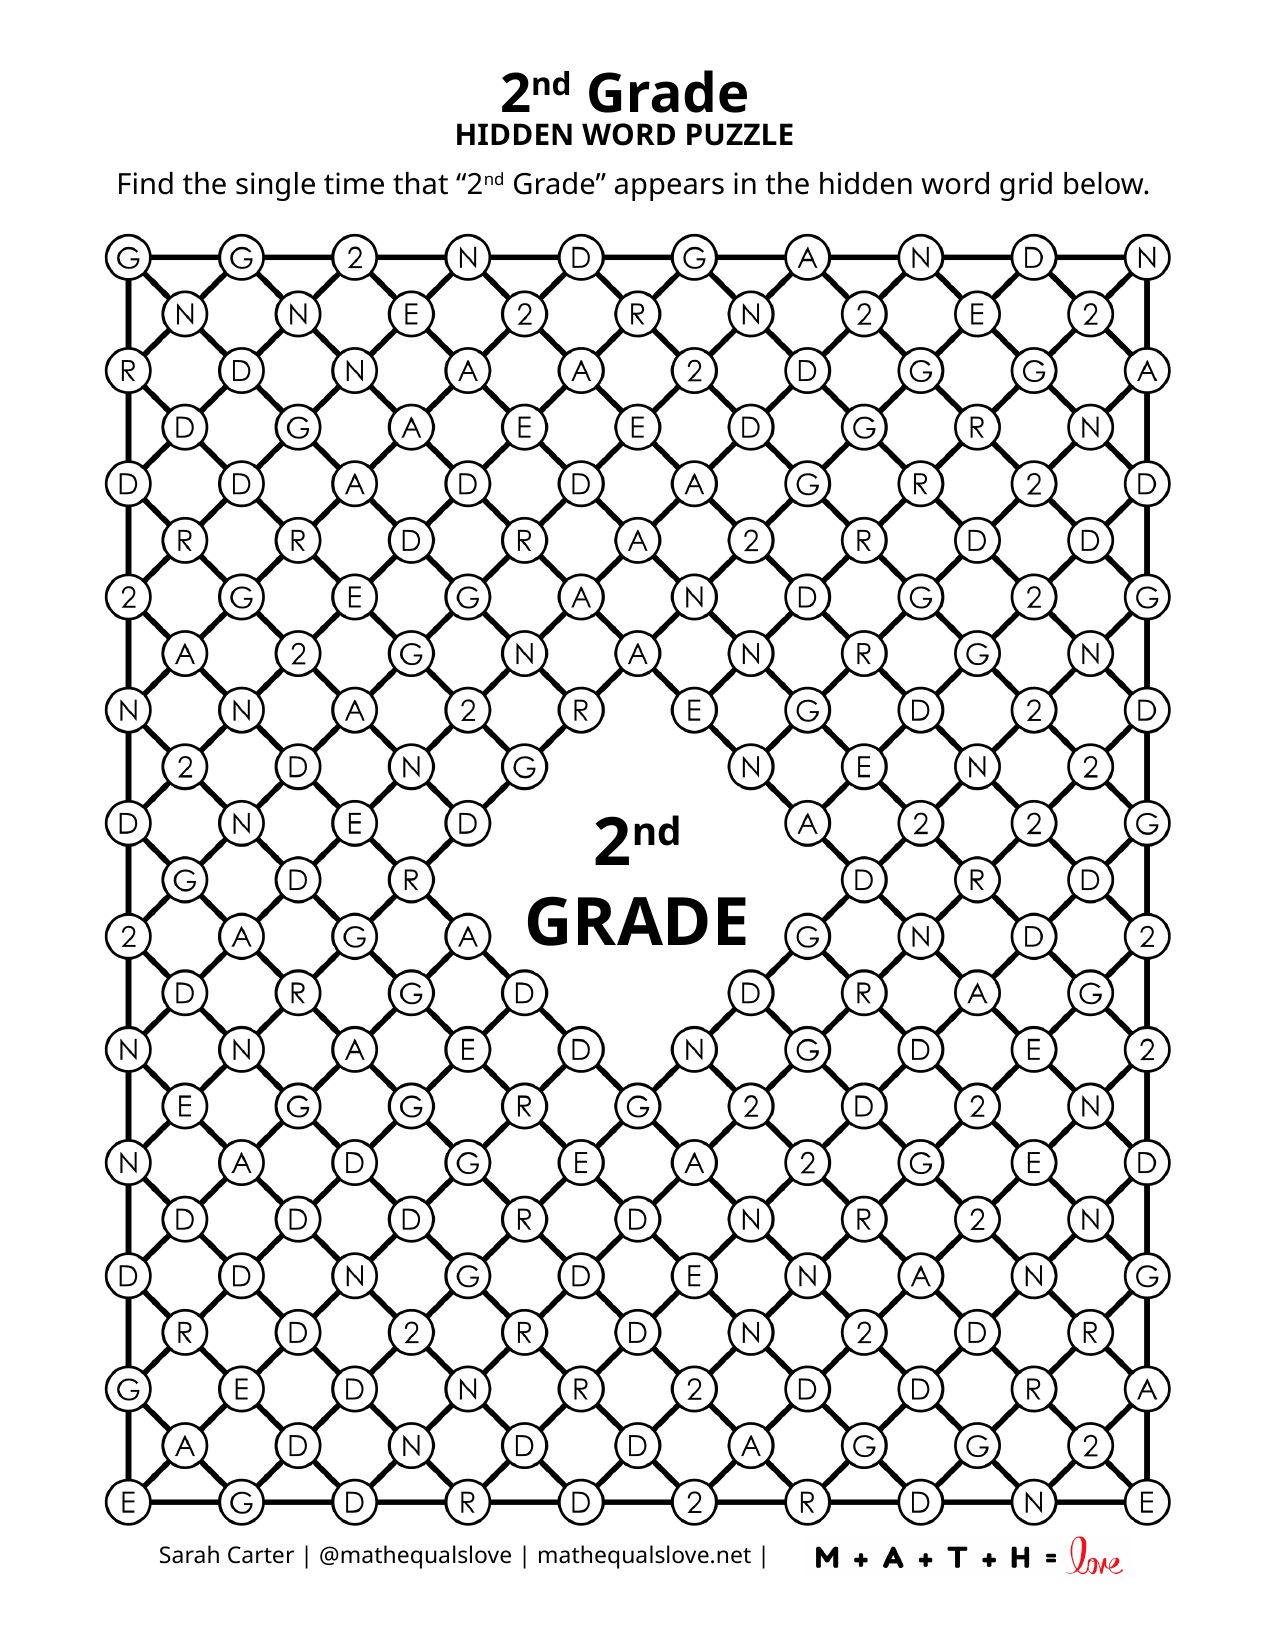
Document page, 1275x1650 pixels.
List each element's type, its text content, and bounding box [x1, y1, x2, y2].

text_box Find the single time that “2nd Grade” appears in the hidden word grid below. [86, 158, 1189, 208]
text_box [143, 1533, 1132, 1579]
text_box HIDDEN WORD PUZZLE [319, 108, 930, 159]
picture [97, 226, 1178, 1533]
text_box 2nd Grade [302, 57, 947, 124]
